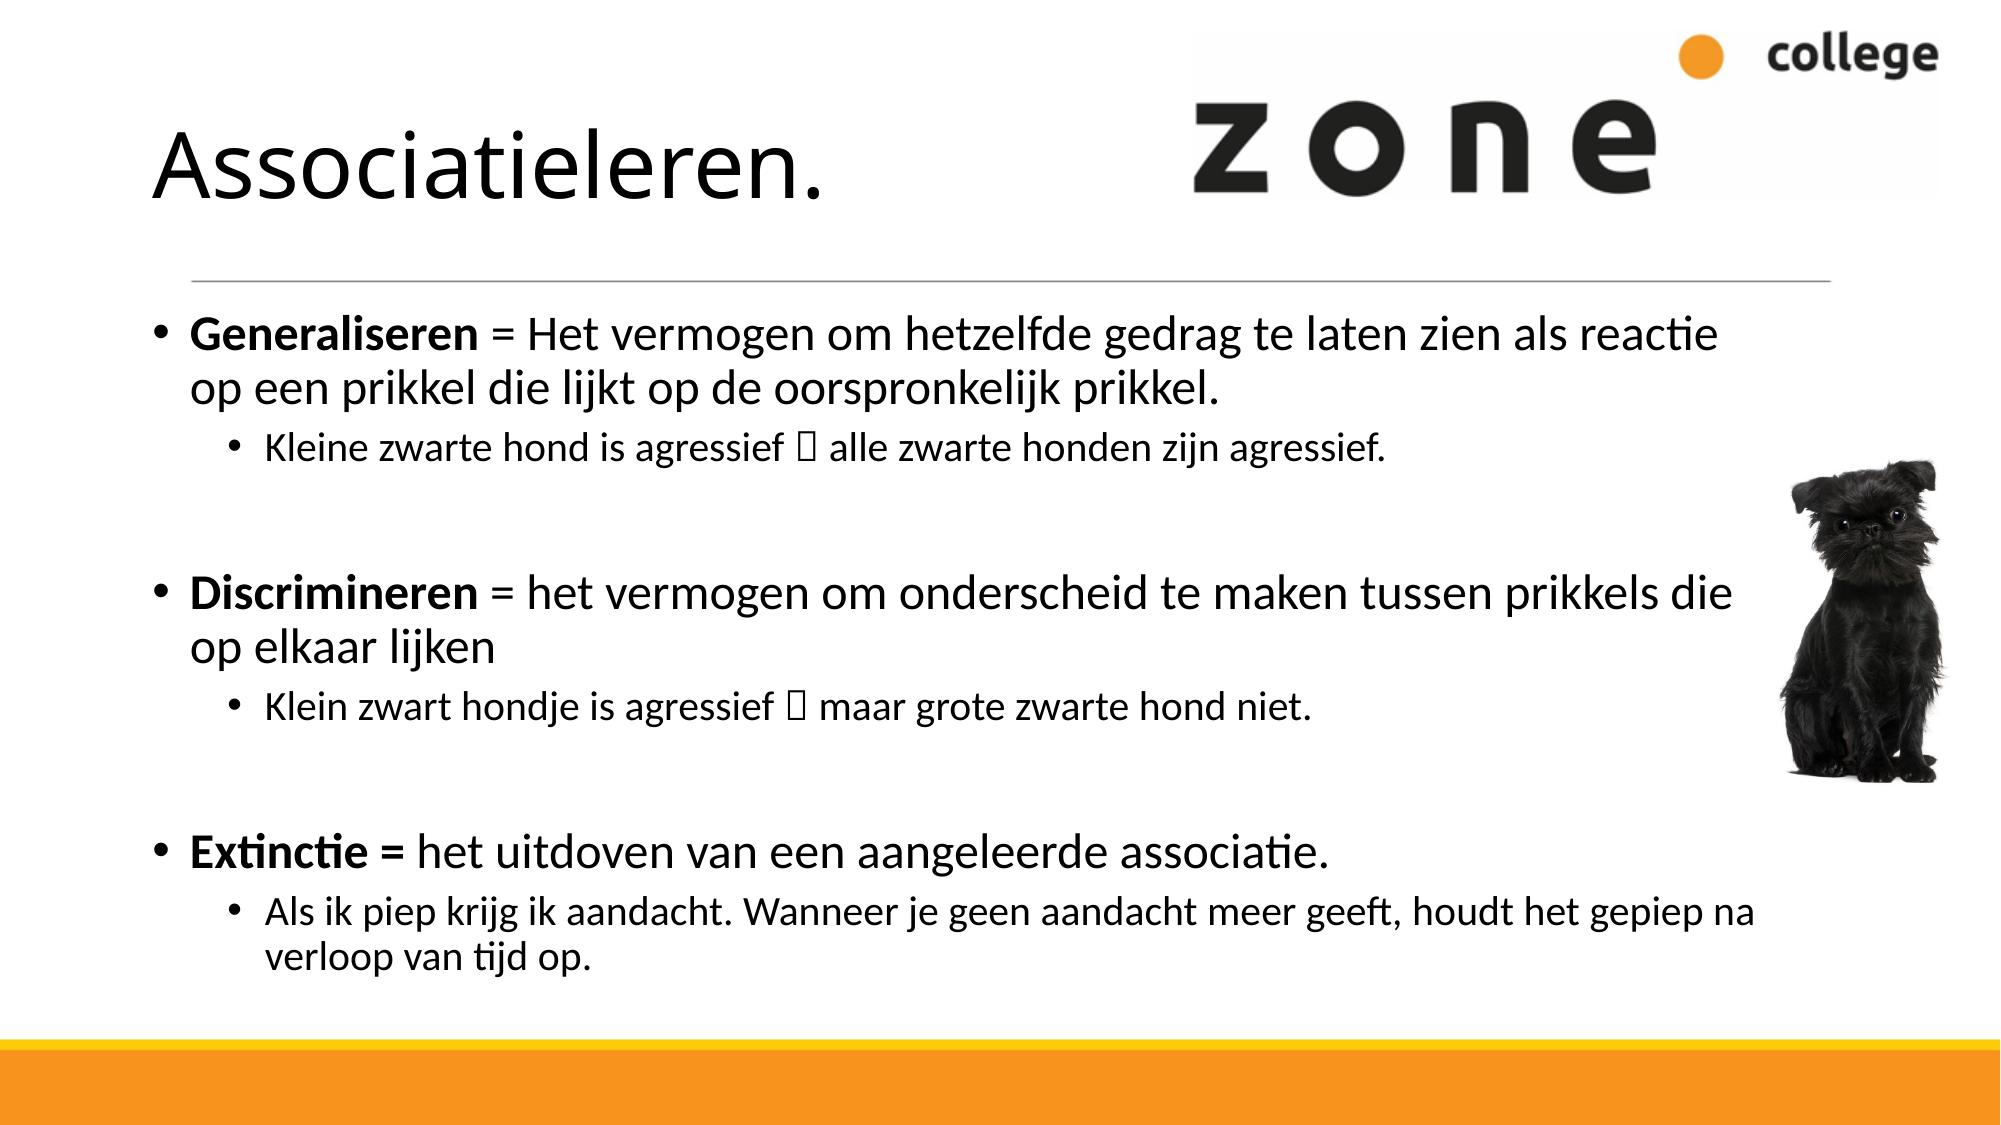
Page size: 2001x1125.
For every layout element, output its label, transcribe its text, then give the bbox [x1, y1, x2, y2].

title Associatieleren. [137, 59, 1863, 278]
list Generaliseren = Het vermogen om hetzelfde gedrag te laten zien als reactie op een prikkel die lijkt op de oorspronkelijk prikkel. Kleine zwarte hond is agressief  alle zwarte honden zijn agressief. Discrimineren = het vermogen om onderscheid te maken tussen prikkels die op elkaar lijken Klein zwart hondje is agressief  maar grote zwarte hond niet. Extinctie = het uitdoven van een aangeleerde associatie. Als ik piep krijg ik aandacht. Wanneer je geen aandacht meer geeft, houdt het gepiep na verloop van tijd op. [137, 299, 1792, 1014]
picture [0, 0, 2001, 1125]
